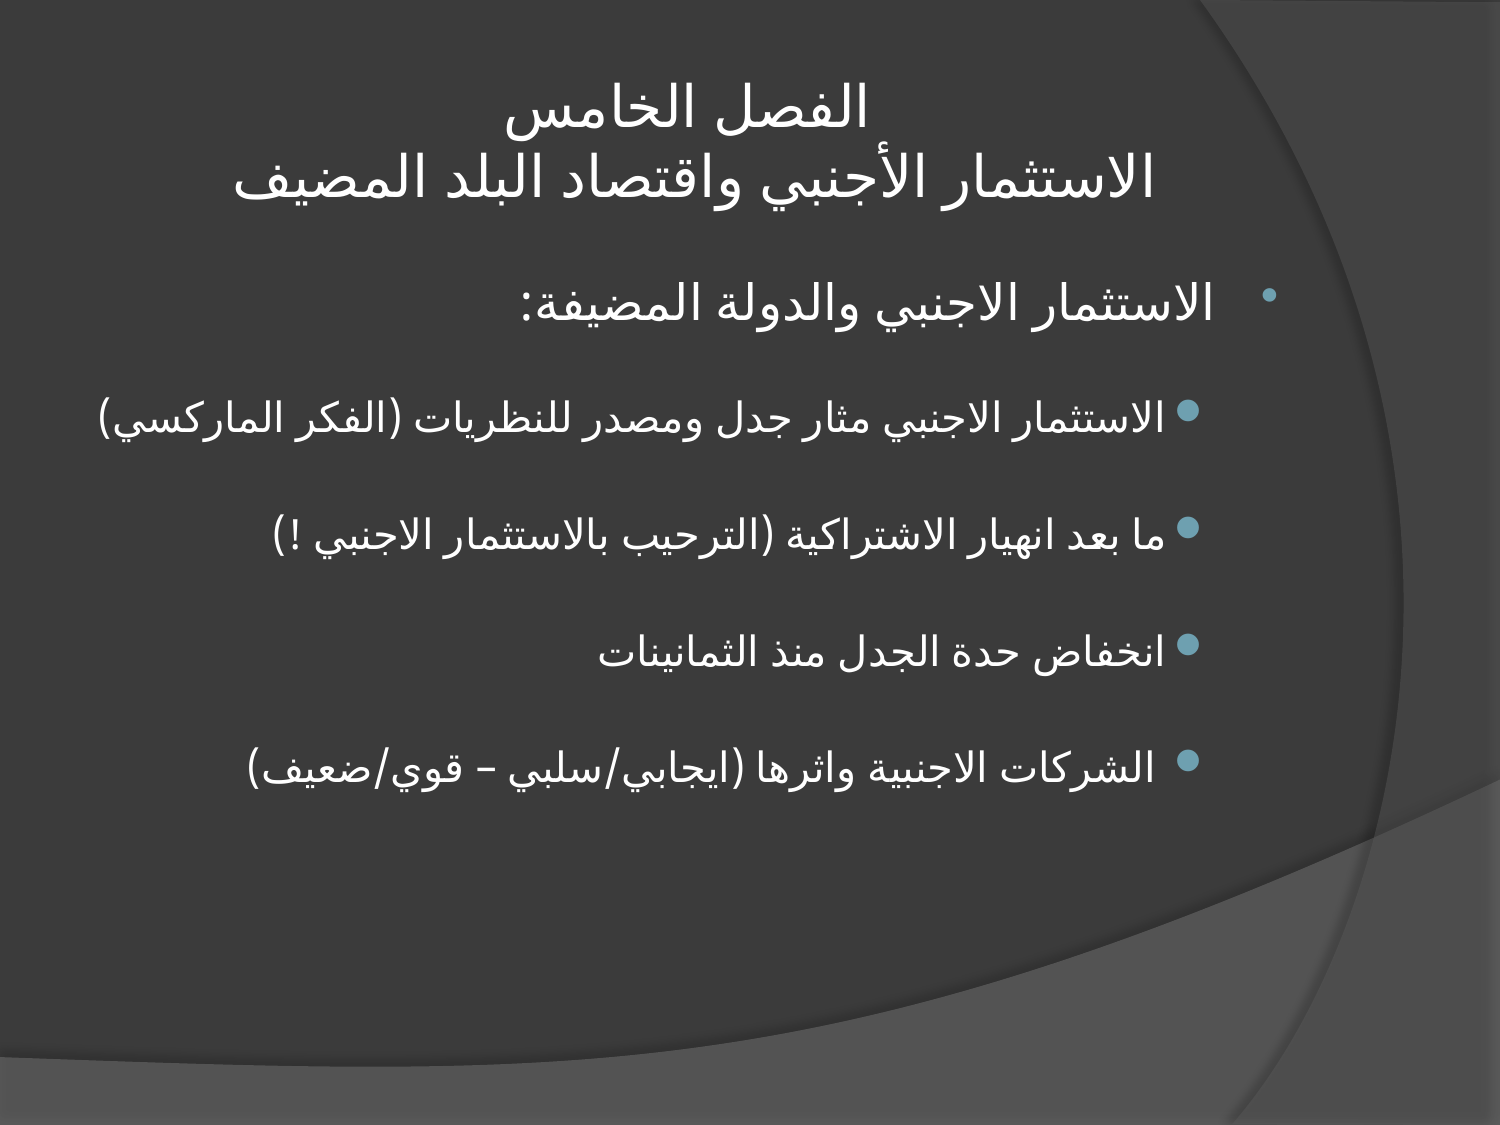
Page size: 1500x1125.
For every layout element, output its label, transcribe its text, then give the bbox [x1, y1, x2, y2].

list الاستثمار الاجنبي والدولة المضيفة: الاستثمار الاجنبي مثار جدل ومصدر للنظريات (الفكر الماركسي) ما بعد انهيار الاشتراكية (الترحيب بالاستثمار الاجنبي !) انخفاض حدة الجدل منذ الثمانينات الشركات الاجنبية واثرها (ايجابي/سلبي – قوي/ضعيف) [75, 262, 1300, 1005]
title الفصل الخامس الاستثمار الأجنبي واقتصاد البلد المضيف [75, 45, 1300, 233]
